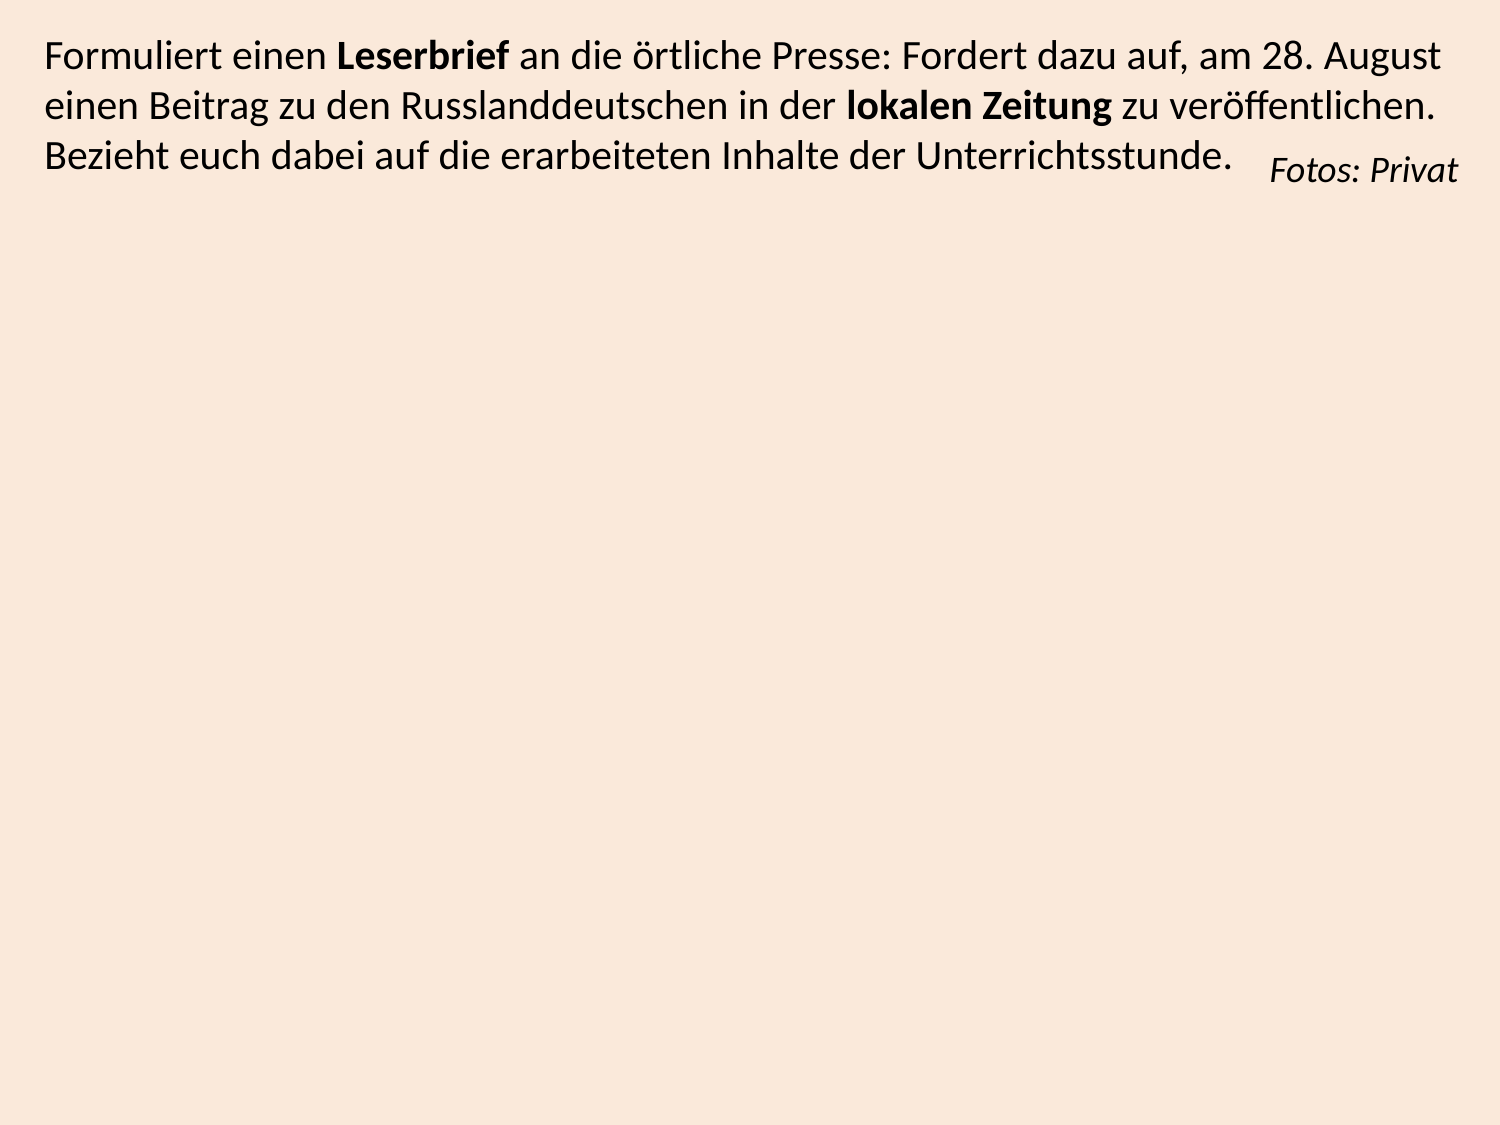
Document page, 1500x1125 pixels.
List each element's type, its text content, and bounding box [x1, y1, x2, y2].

title Formuliert einen Leserbrief an die örtliche Presse: Fordert dazu auf, am 28. August einen Beitrag zu den Russlanddeutschen in der lokalen Zeitung zu veröffentlichen. Bezieht euch dabei auf die erarbeiteten Inhalte der Unterrichtsstunde. [29, 19, 1459, 188]
text_box Fotos: Privat [1254, 137, 1480, 197]
